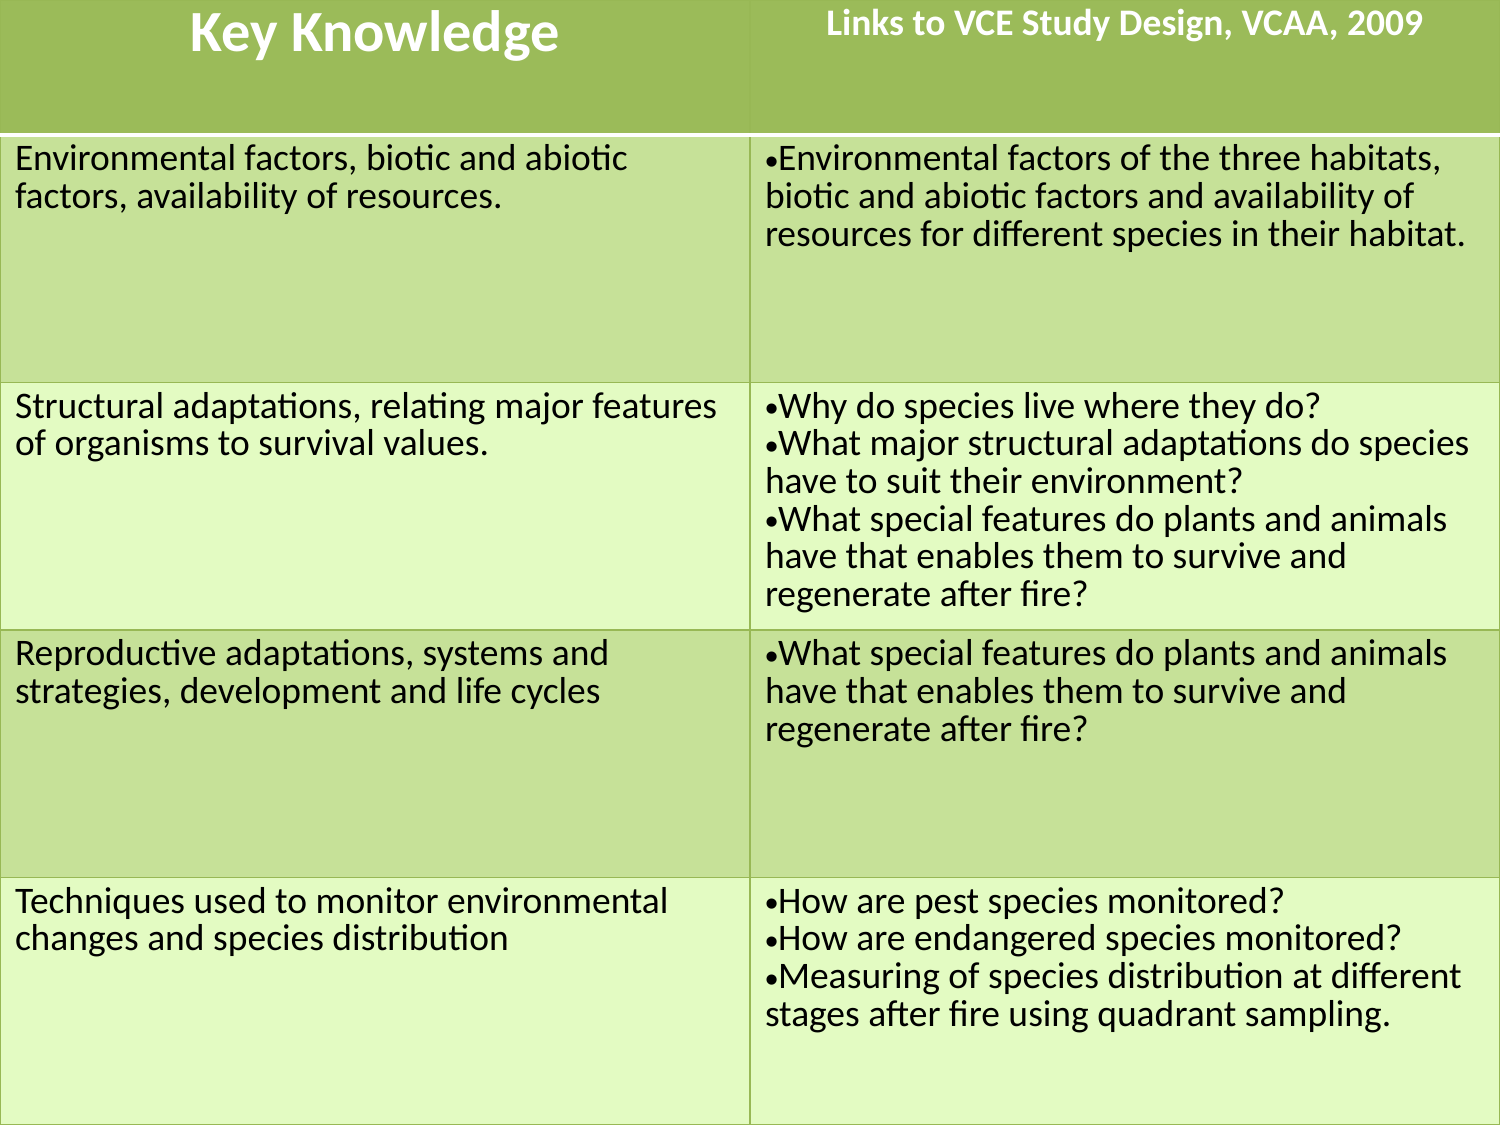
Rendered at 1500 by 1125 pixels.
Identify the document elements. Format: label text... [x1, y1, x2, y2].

table_cell Reproductive adaptations, systems and strategies, development and life cycles [1, 631, 749, 877]
table_cell Structural adaptations, relating major features of organisms to survival values. [1, 383, 749, 629]
table_cell How are pest species monitored? How are endangered species monitored? Measuring of species distribution at different stages after fire using quadrant sampling. [751, 878, 1499, 1124]
table_cell Environmental factors, biotic and abiotic factors, availability of resources. [1, 137, 749, 382]
table_header Key Knowledge [1, 1, 749, 133]
table_cell What special features do plants and animals have that enables them to survive and regenerate after fire? [751, 631, 1499, 877]
table_header Links to VCE Study Design, VCAA, 2009 [751, 1, 1499, 133]
table_cell Environmental factors of the three habitats, biotic and abiotic factors and availability of resources for different species in their habitat. [751, 137, 1499, 382]
table_cell Why do species live where they do? What major structural adaptations do species have to suit their environment? What special features do plants and animals have that enables them to survive and regenerate after fire? [751, 383, 1499, 629]
table_cell Techniques used to monitor environmental changes and species distribution [1, 878, 749, 1124]
